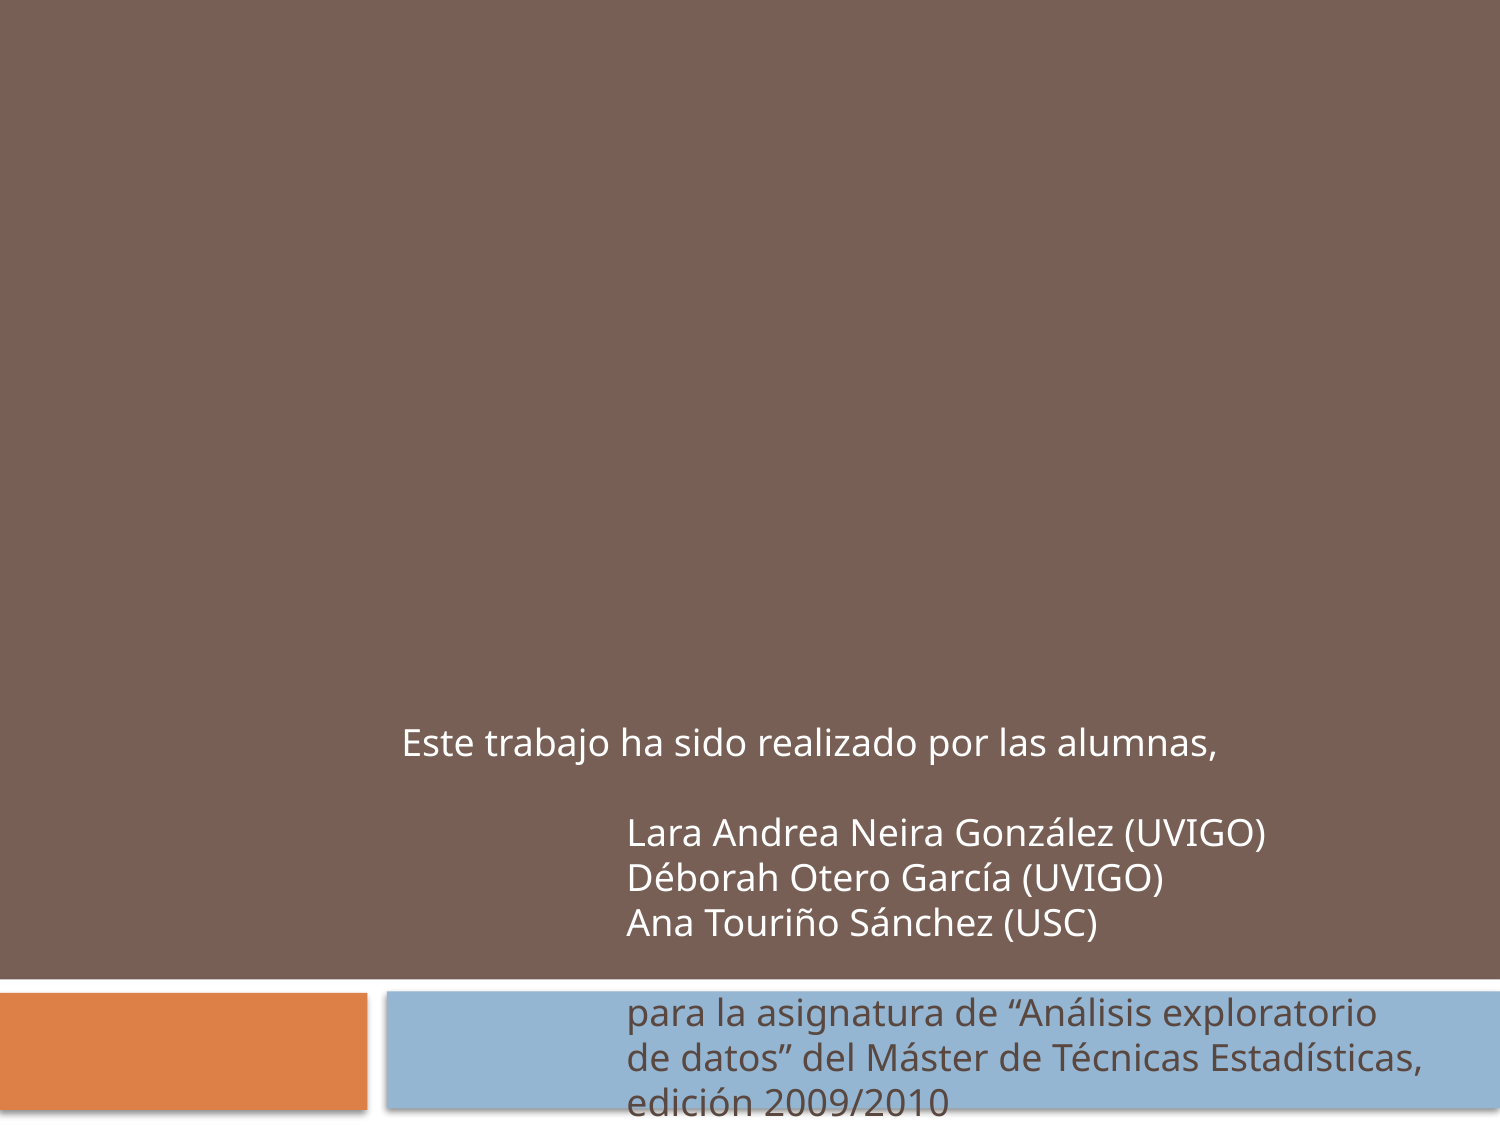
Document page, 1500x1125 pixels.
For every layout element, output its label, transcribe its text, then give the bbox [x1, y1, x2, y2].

text_box Este trabajo ha sido realizado por las alumnas, Lara Andrea Neira González (UVIGO) Déborah Otero García (UVIGO) Ana Touriño Sánchez (USC) para la asignatura de “Análisis exploratorio de datos” del Máster de Técnicas Estadísticas, edición 2009/2010 [386, 711, 1442, 1125]
